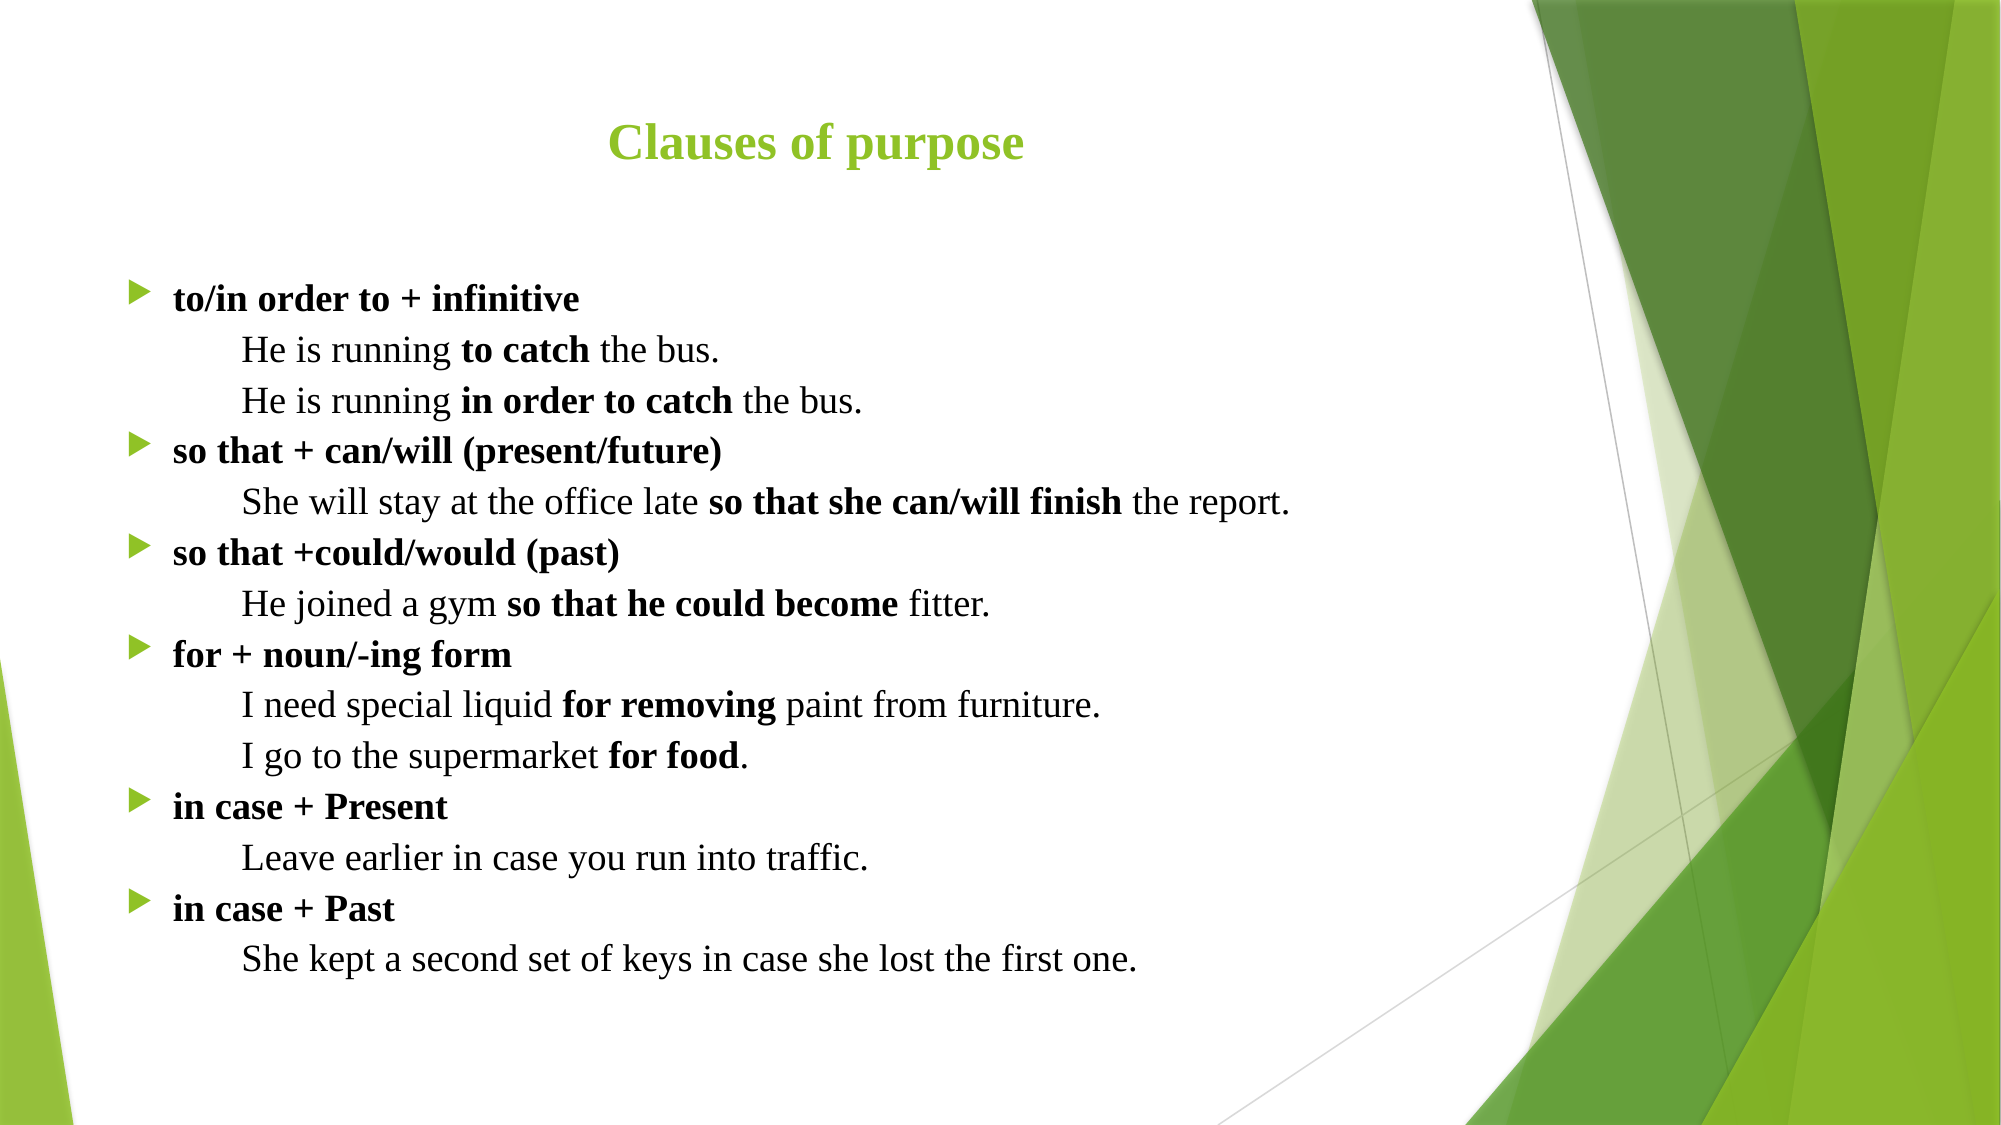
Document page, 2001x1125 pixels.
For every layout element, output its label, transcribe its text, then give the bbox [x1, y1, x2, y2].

list to/in order to + infinitive He is running to catch the bus. He is running in order to catch the bus. so that + can/will (present/future) She will stay at the office late so that she can/will finish the report. so that +could/would (past) He joined a gym so that he could become fitter. for + noun/-ing form I need special liquid for removing paint from furniture. I go to the supermarket for food. in case + Present Leave earlier in case you run into traffic. in case + Past She kept a second set of keys in case she lost the first one. [111, 210, 1522, 992]
title Clauses of purpose [111, 99, 1522, 210]
